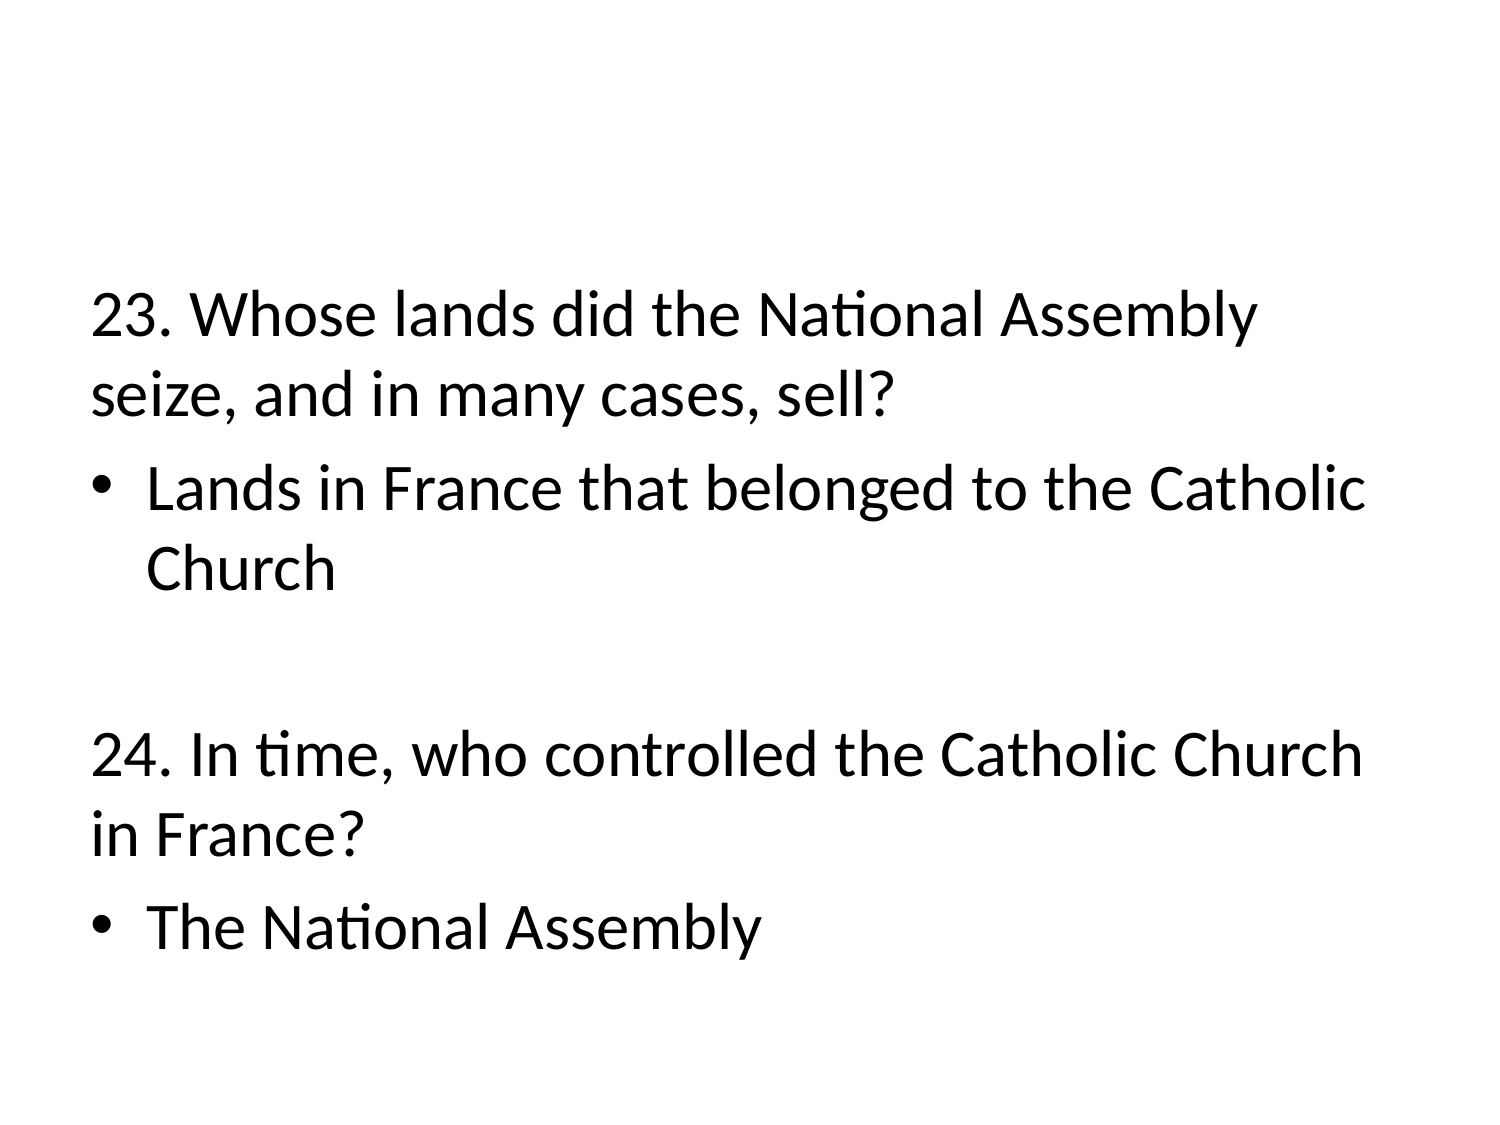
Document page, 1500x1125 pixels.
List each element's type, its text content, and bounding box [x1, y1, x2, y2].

list 23. Whose lands did the National Assembly seize, and in many cases, sell? Lands in France that belonged to the Catholic Church 24. In time, who controlled the Catholic Church in France? The National Assembly [75, 262, 1425, 1005]
